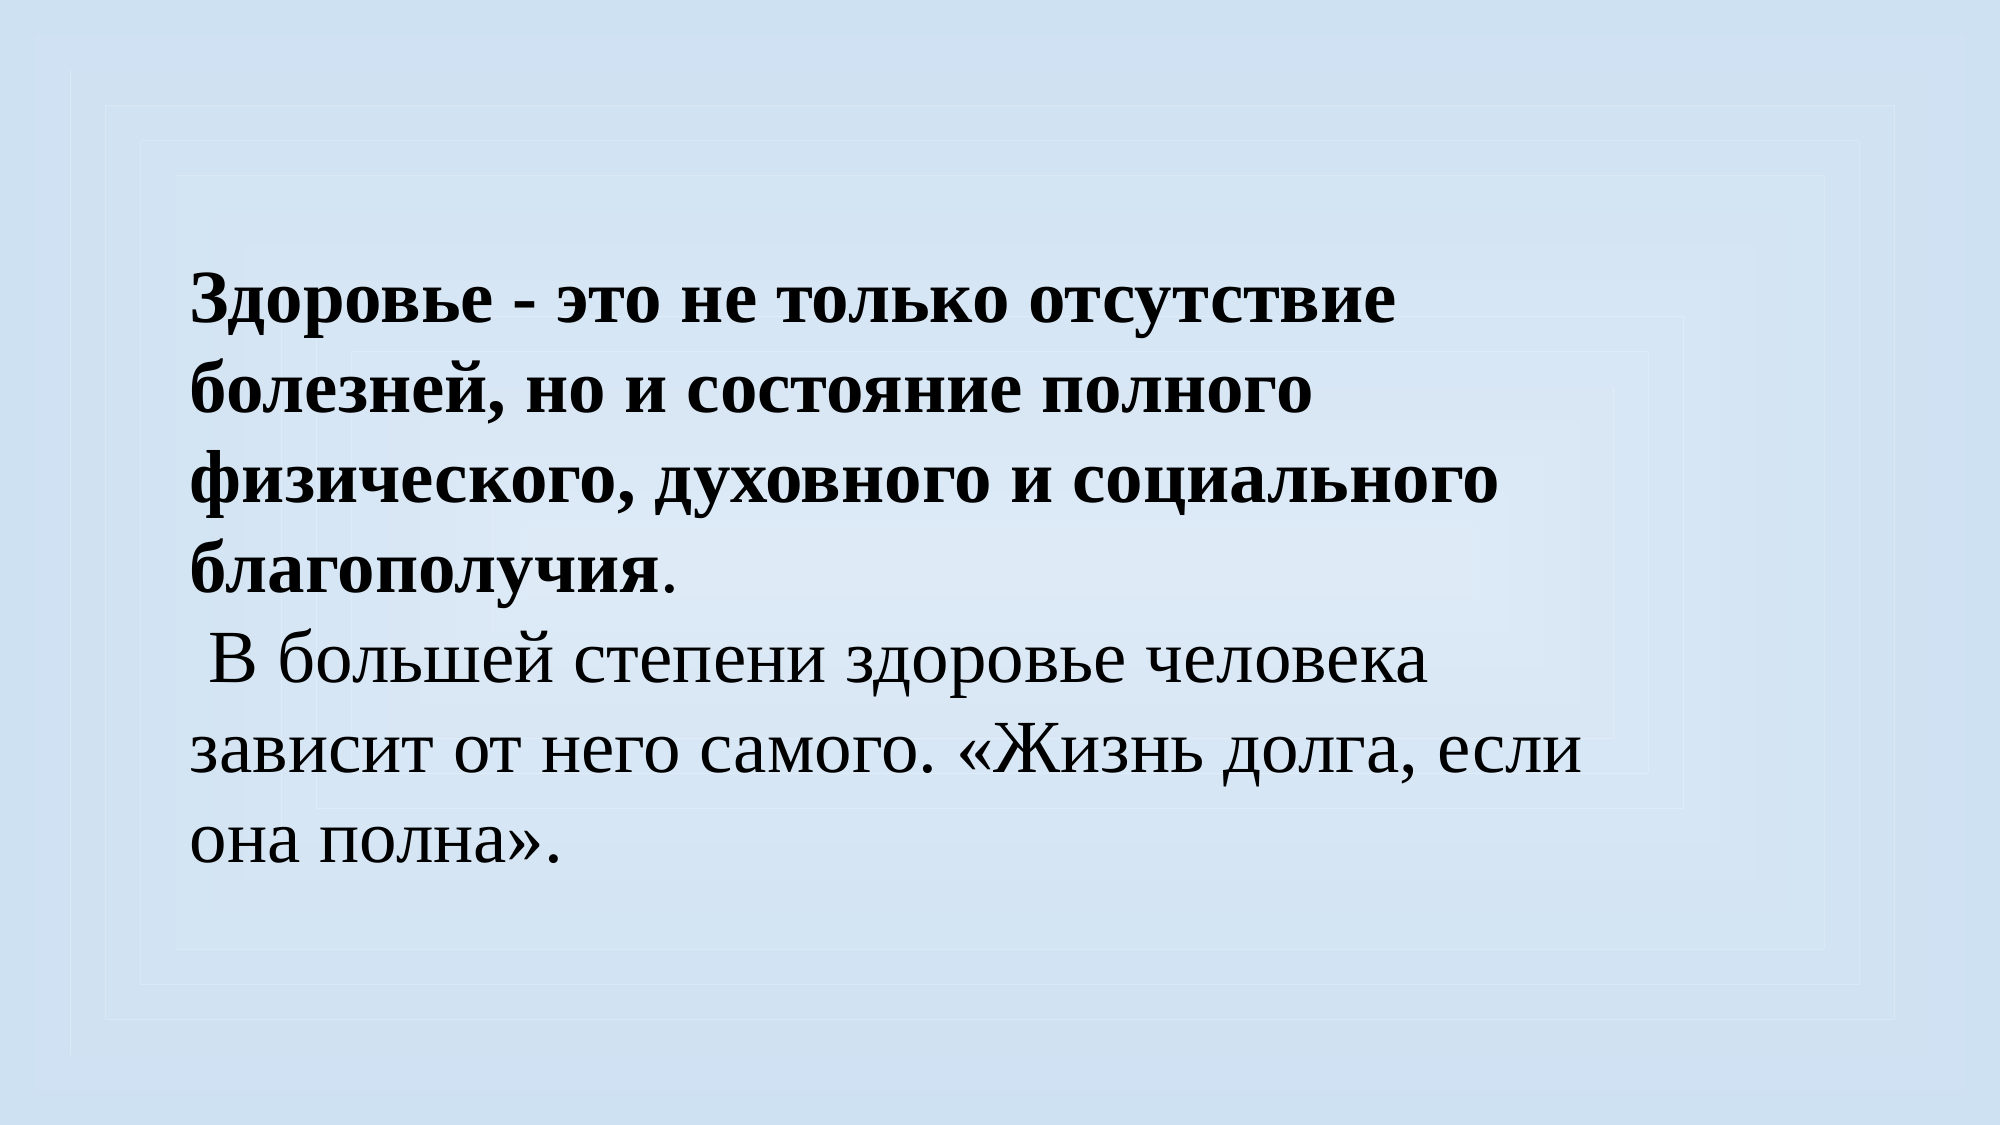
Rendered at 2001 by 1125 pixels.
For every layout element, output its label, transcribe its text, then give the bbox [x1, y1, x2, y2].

text_box Здоровье - это не только отсутствие болезней, но и состояние полного физического, духовного и социального благополучия. В большей степени здоровье человека зависит от него самого. «Жизнь долга, если она полна». [175, 239, 1686, 885]
